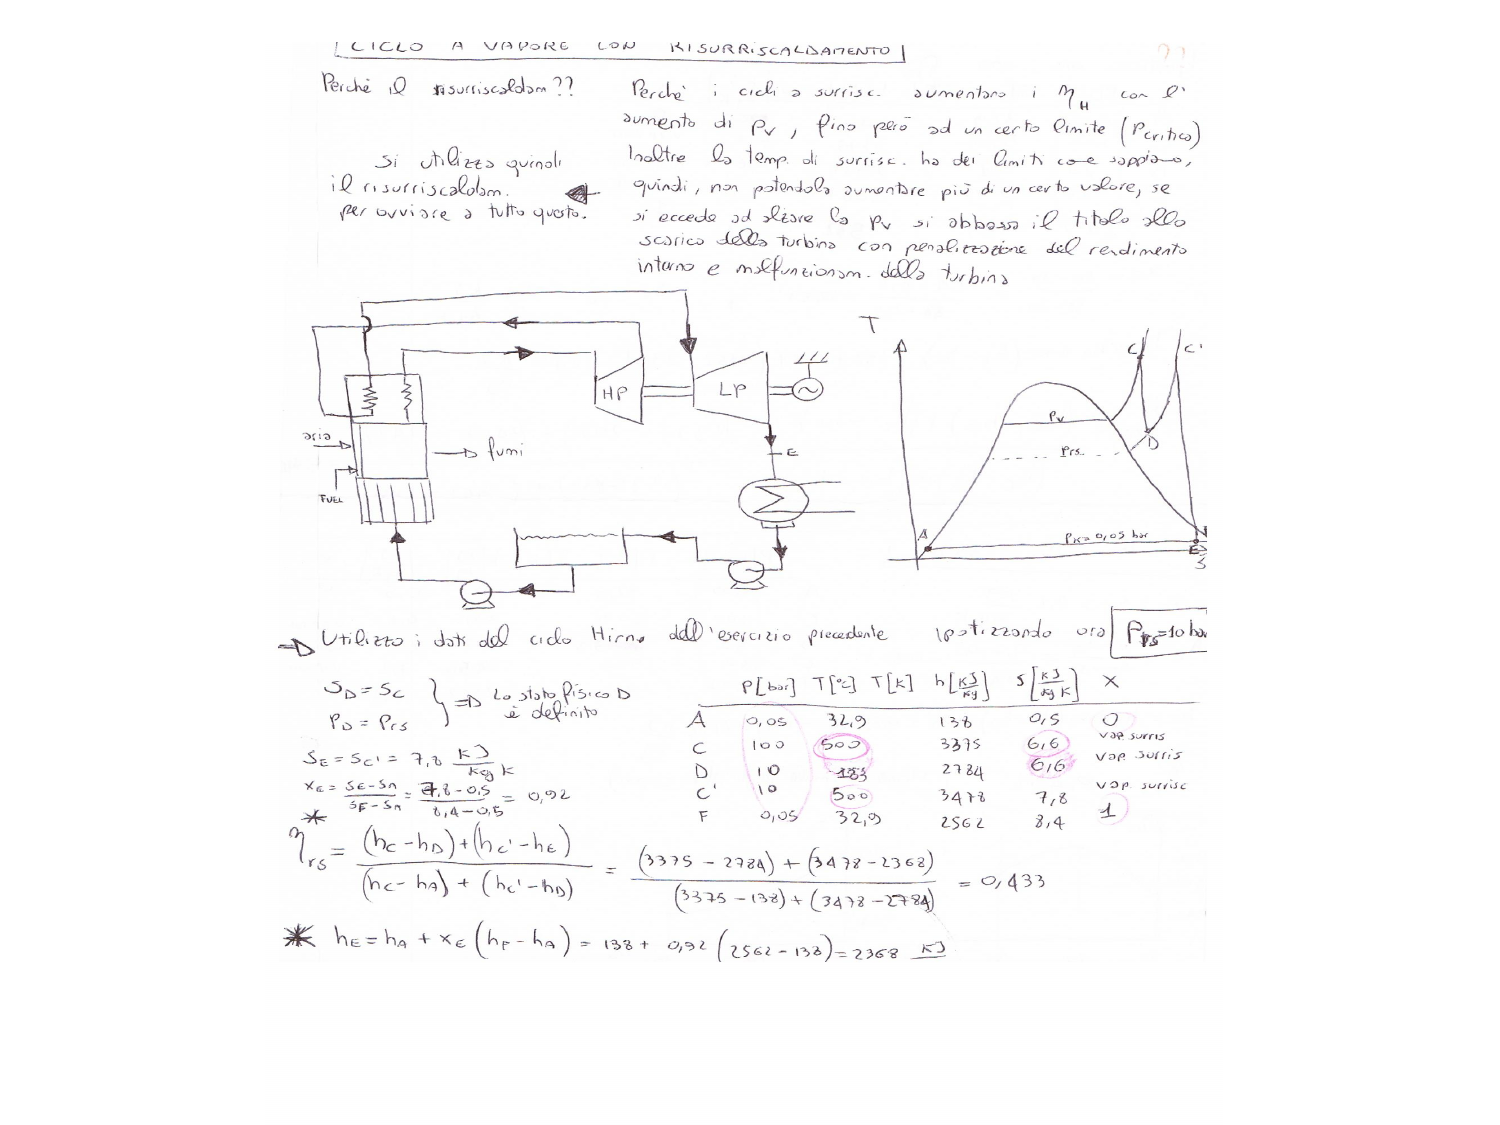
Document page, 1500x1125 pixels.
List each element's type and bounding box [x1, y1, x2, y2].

picture [265, 42, 1223, 1125]
